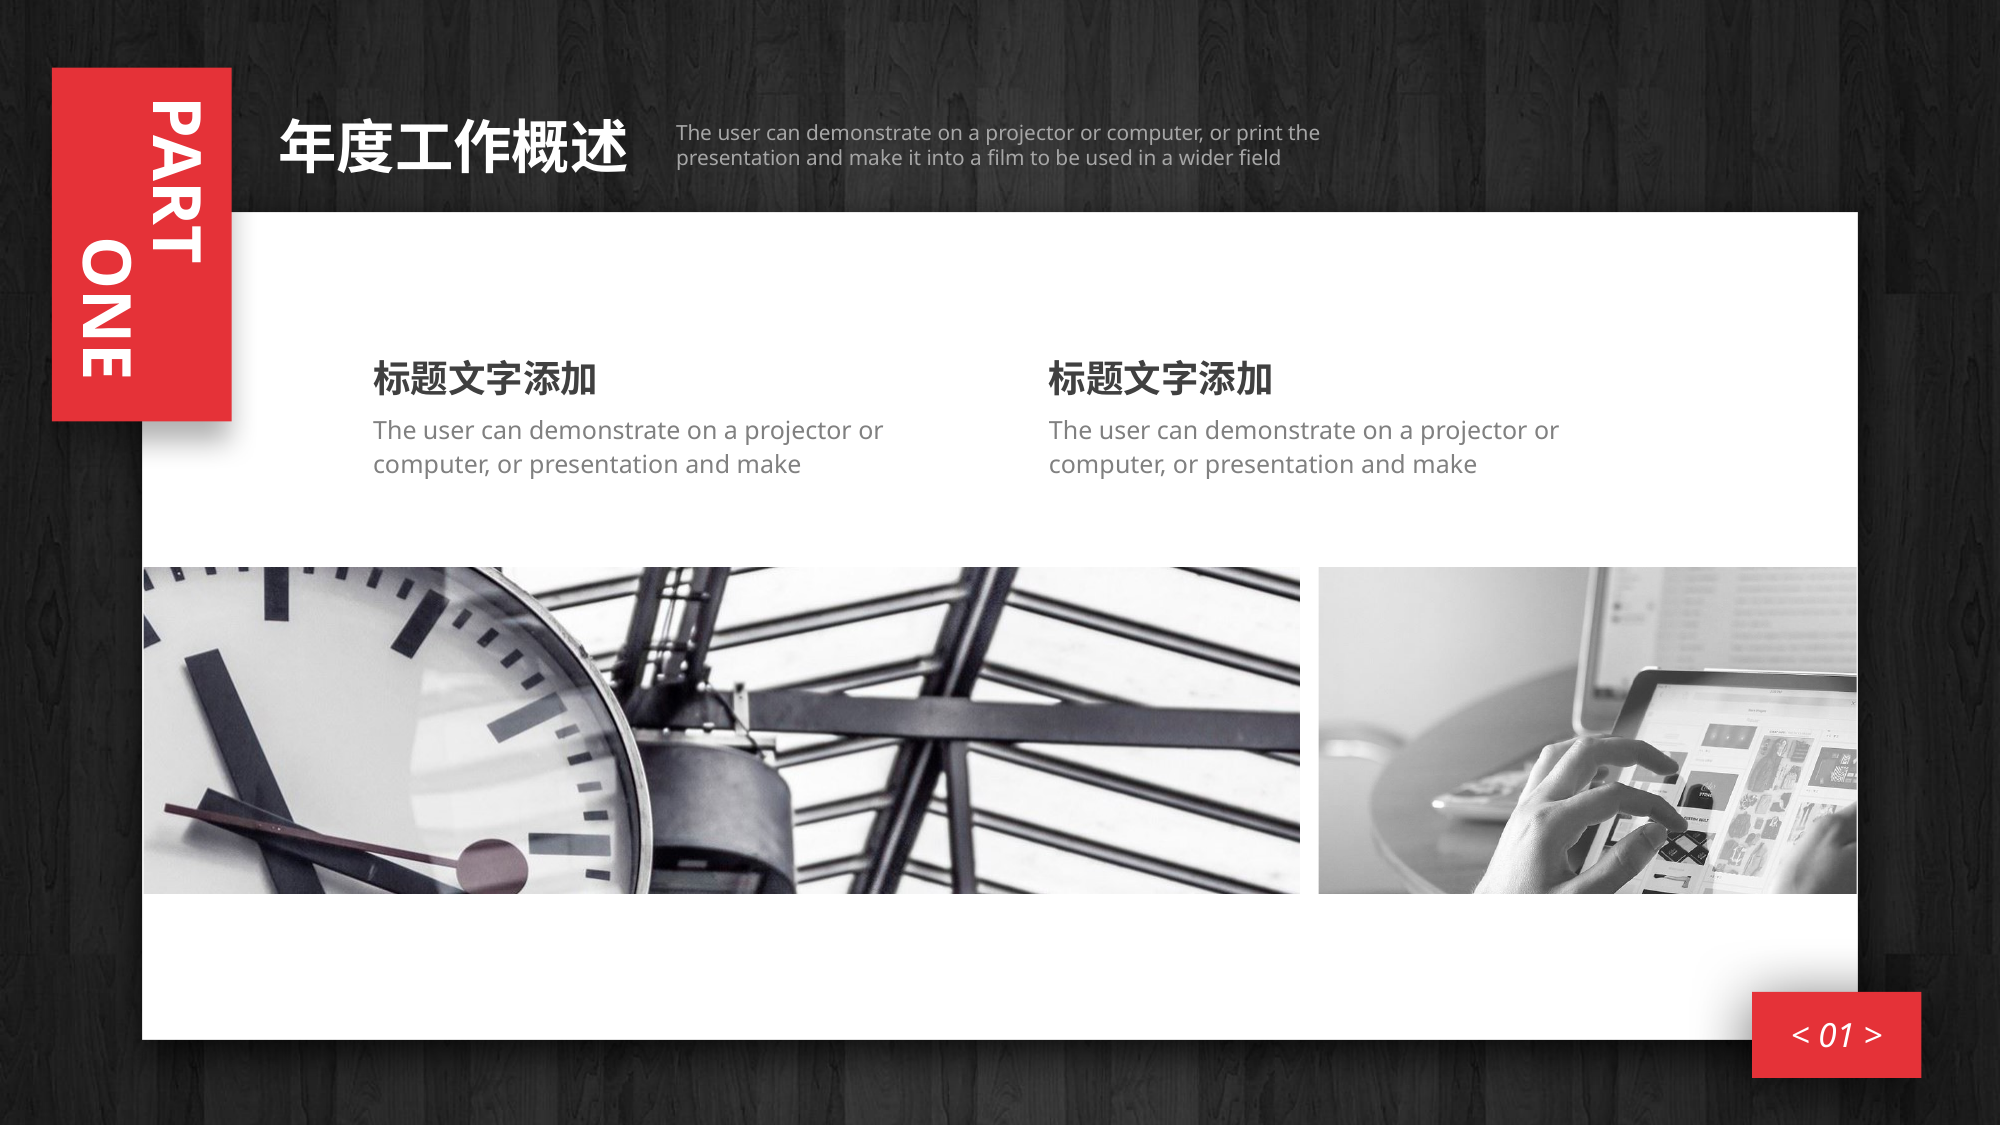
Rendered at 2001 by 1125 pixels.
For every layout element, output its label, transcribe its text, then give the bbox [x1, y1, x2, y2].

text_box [1034, 347, 1648, 488]
text_box [1317, 567, 1858, 895]
text_box The user can demonstrate on a projector or computer, or print the presentation and make it into a film to be used in a wider field [661, 112, 1439, 178]
picture [0, 0, 2000, 1125]
text_box 年度工作概述 [264, 102, 953, 188]
text_box [142, 567, 1301, 895]
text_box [358, 347, 972, 488]
